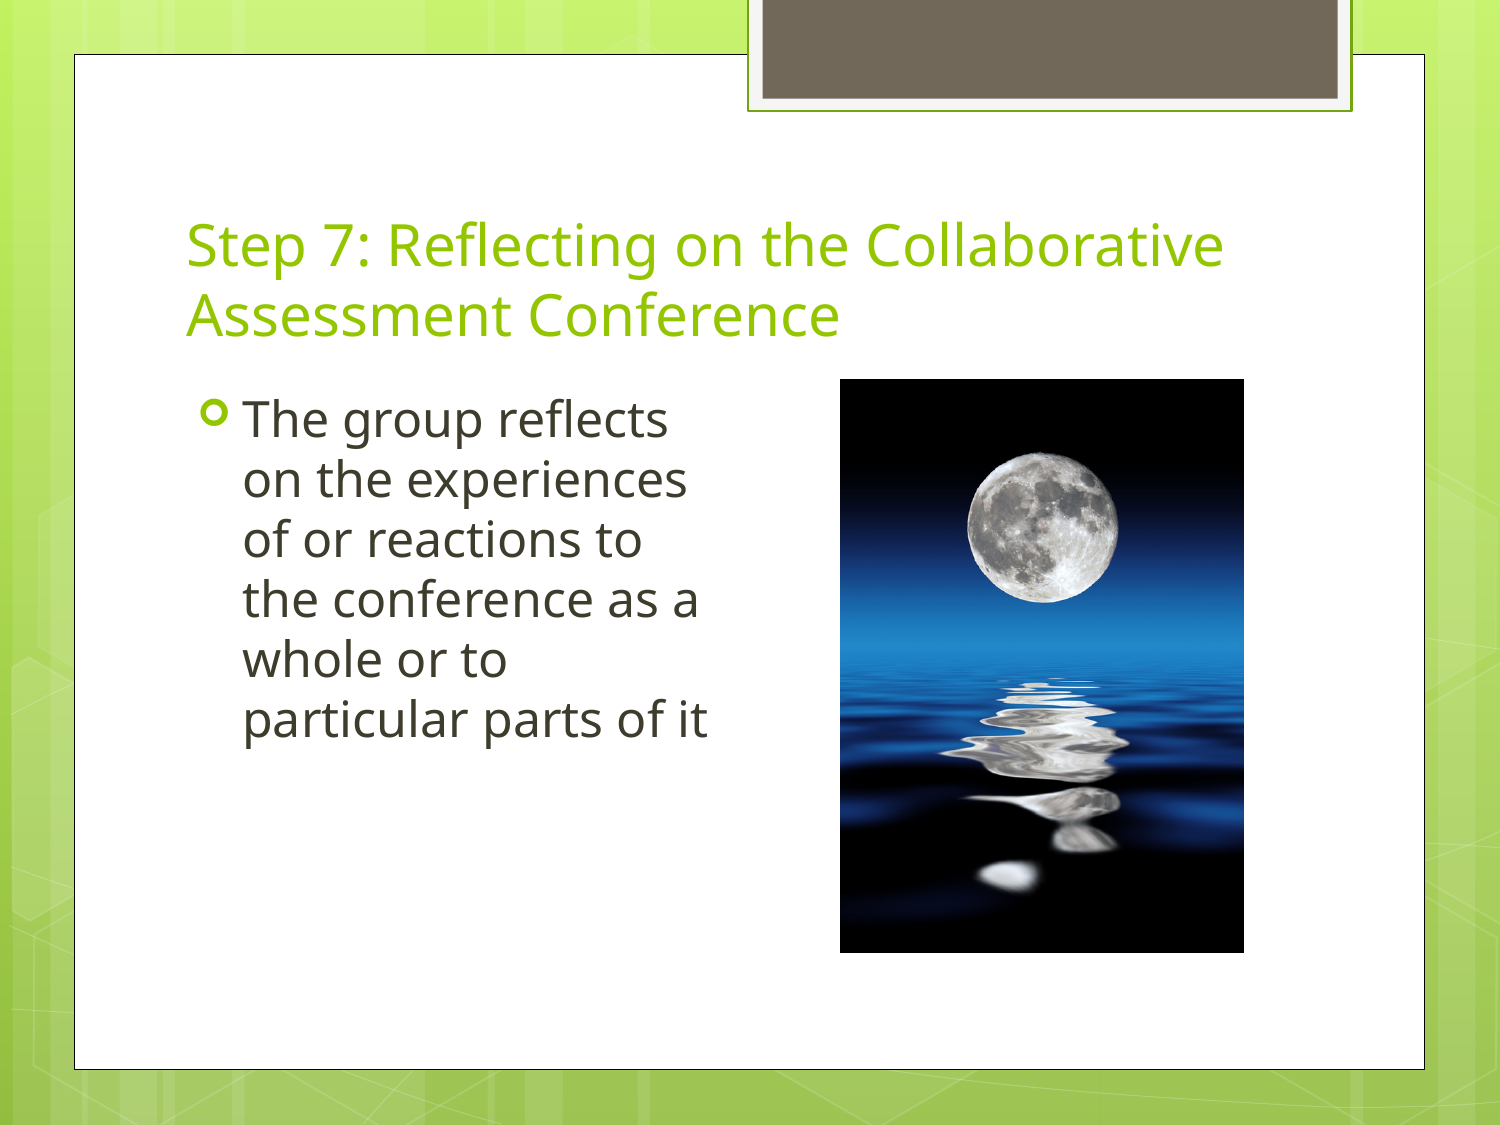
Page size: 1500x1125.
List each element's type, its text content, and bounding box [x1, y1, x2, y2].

list The group reflects on the experiences of or reactions to the conference as a whole or to particular parts of it [171, 379, 732, 953]
title Step 7: Reflecting on the Collaborative Assessment Conference [171, 168, 1324, 357]
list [840, 379, 1245, 953]
